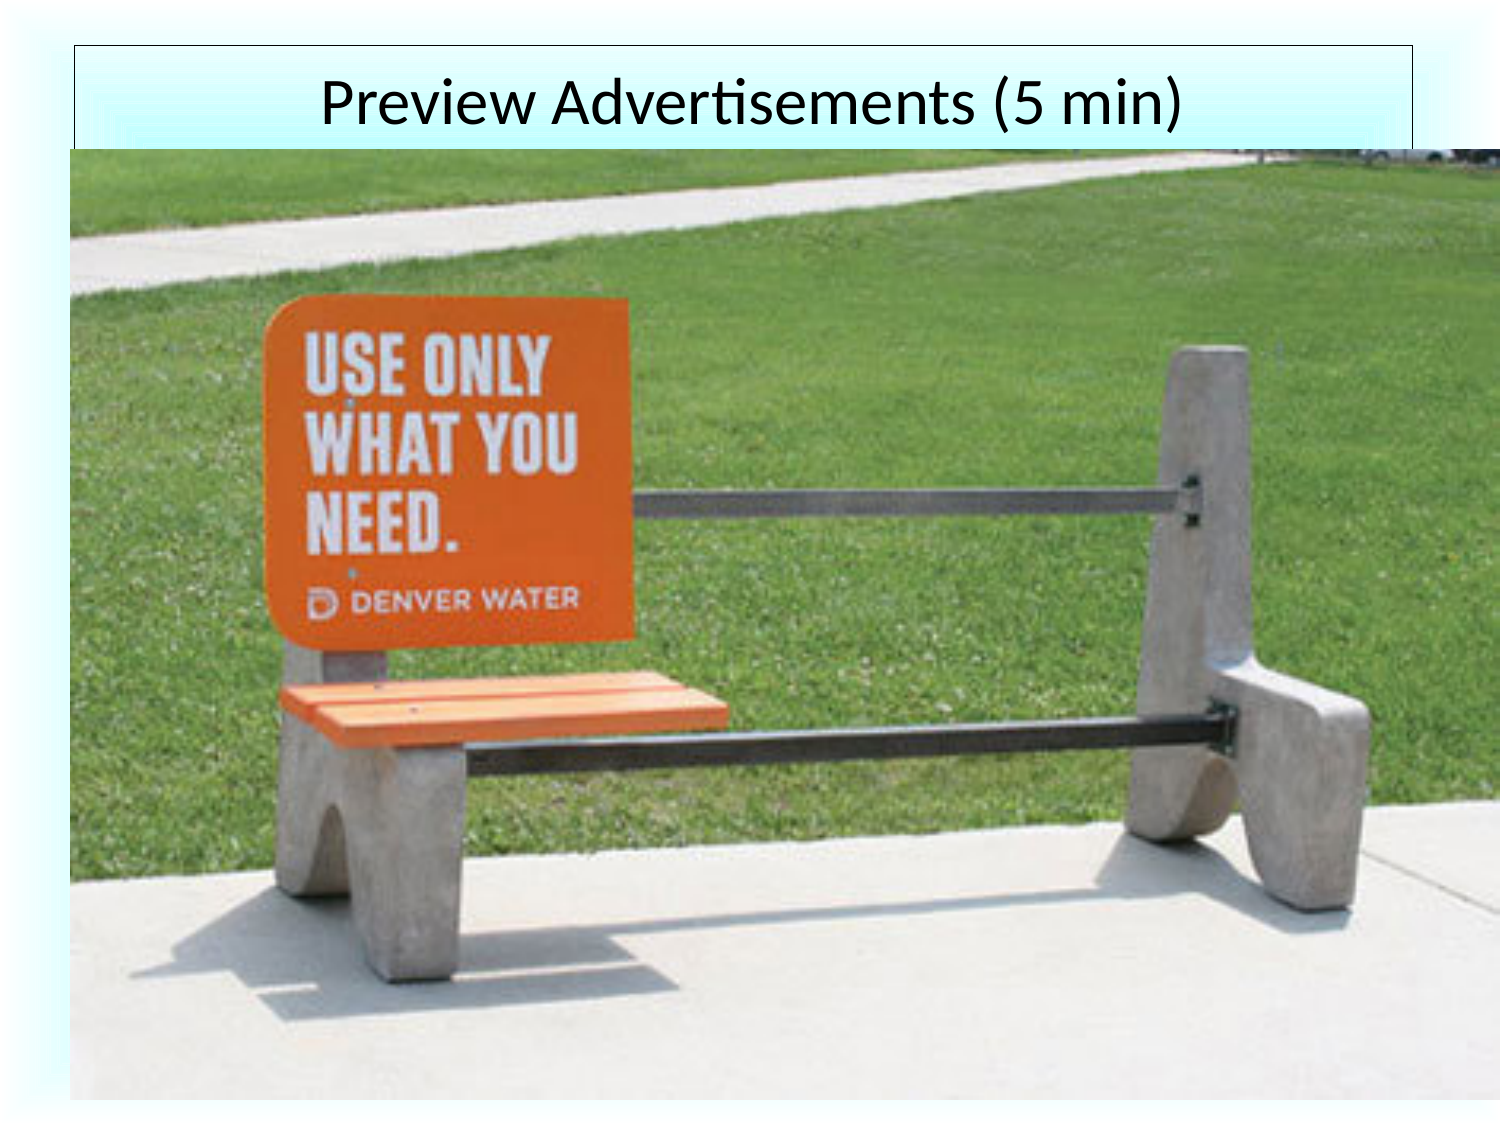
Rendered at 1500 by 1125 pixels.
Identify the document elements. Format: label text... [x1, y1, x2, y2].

picture [70, 149, 1500, 1100]
text_box Preview Advertisements (5 min) [74, 45, 1413, 149]
